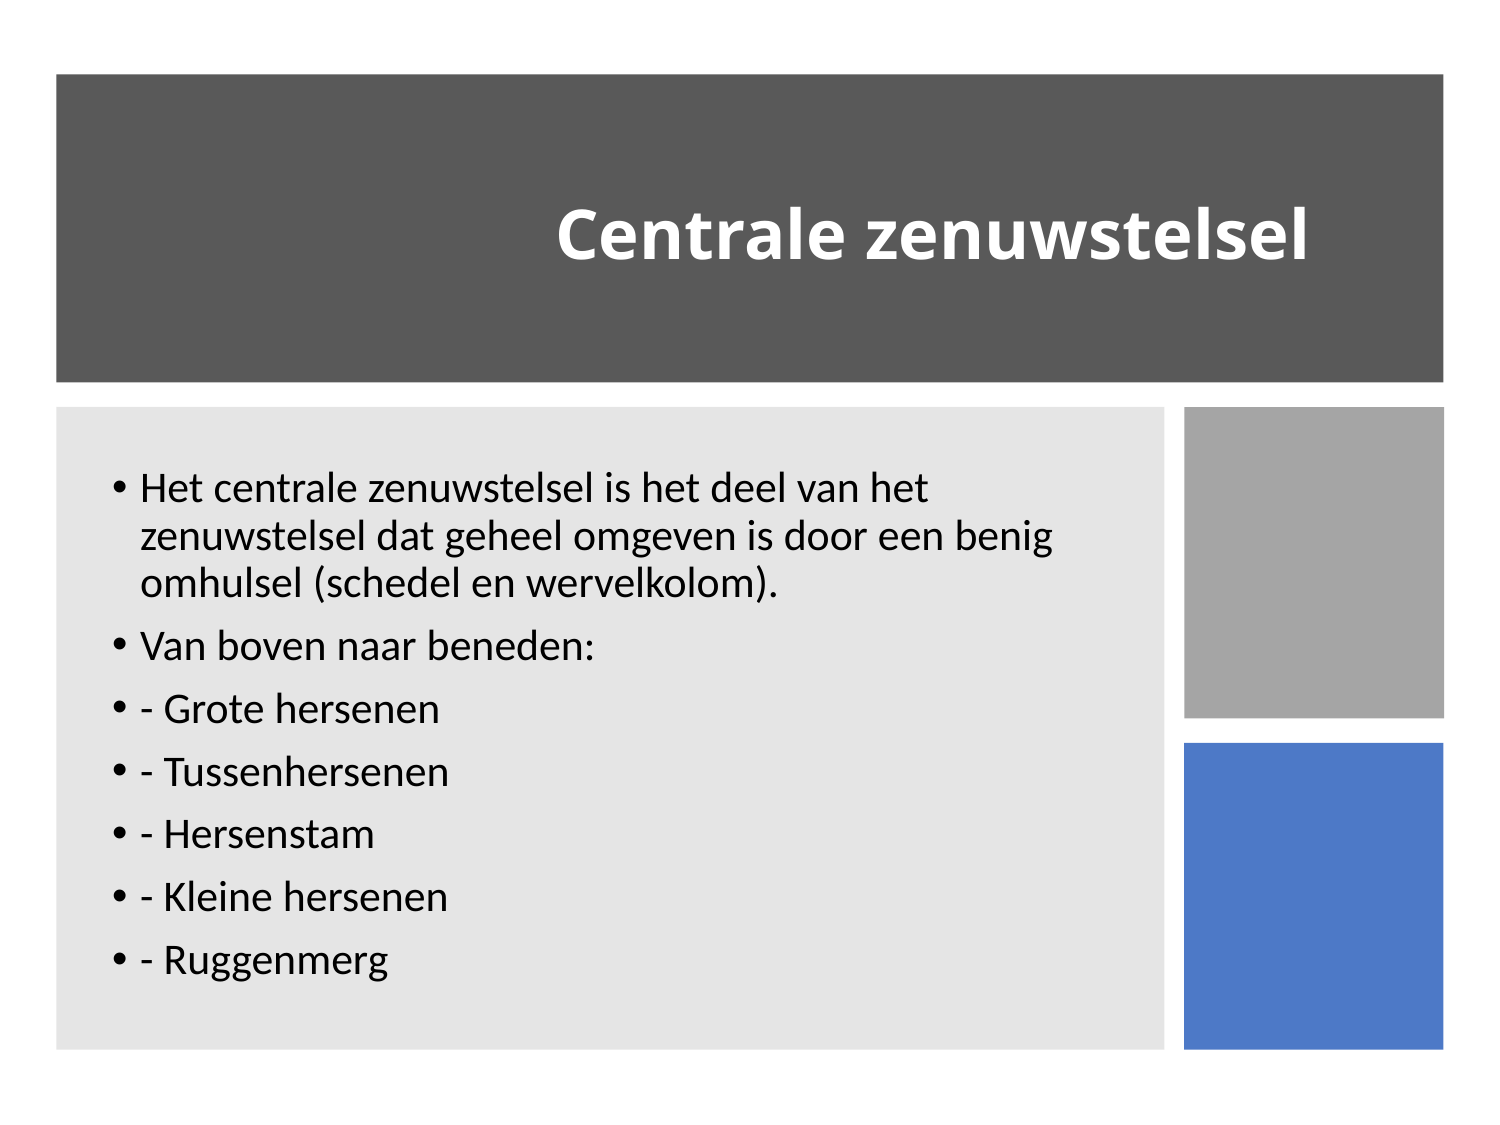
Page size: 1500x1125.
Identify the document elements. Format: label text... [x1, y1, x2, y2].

text_box [1183, 406, 1445, 719]
text_box [55, 406, 1165, 1051]
text_box [55, 73, 1444, 383]
list Het centrale zenuwstelsel is het deel van het zenuwstelsel dat geheel omgeven is door een benig omhulsel (schedel en wervelkolom). Van boven naar beneden: - Grote hersenen - Tussenhersenen - Hersenstam - Kleine hersenen - Ruggenmerg [97, 457, 1127, 999]
title Centrale zenuwstelsel [90, 120, 1403, 354]
text_box [1183, 742, 1444, 1051]
